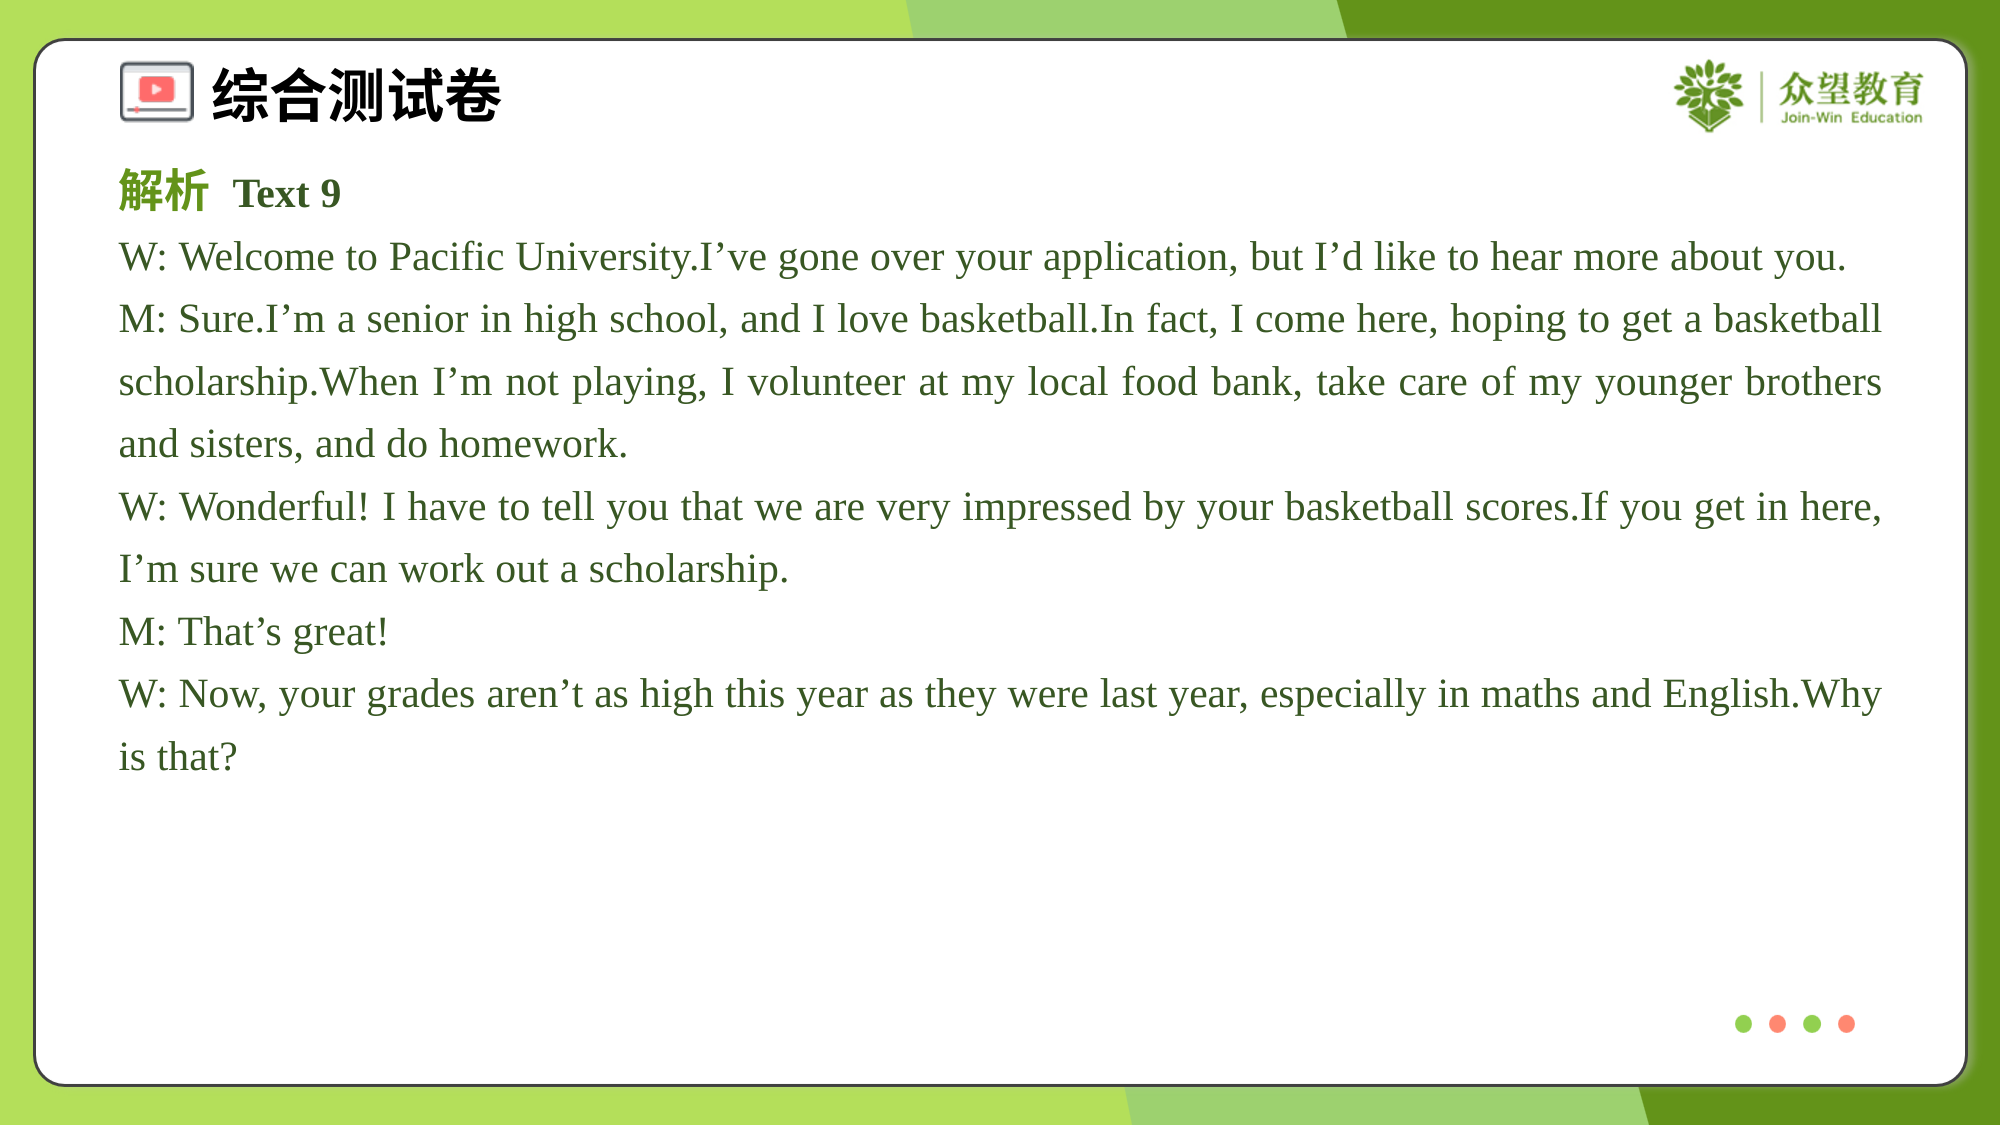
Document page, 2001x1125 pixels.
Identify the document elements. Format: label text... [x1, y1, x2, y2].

text_box 解析 Text 9 W: Welcome to Pacific University.I’ve gone over your application, but I’d like to hear more about you. M: Sure.I’m a senior in high school, and I love basketball.In fact, I come here, hoping to get a basketball scholarship.When I’m not playing, I volunteer at my local food bank, take care of my younger brothers and sisters, and do homework. W: Wonderful! I have to tell you that we are very impressed by your basketball scores.If you get in here, I’m sure we can work out a scholarship. M: That’s great! W: Now, your grades aren’t as high this year as they were last year, especially in maths and English.Why is that? [118, 147, 1883, 836]
picture [0, 0, 2000, 1125]
